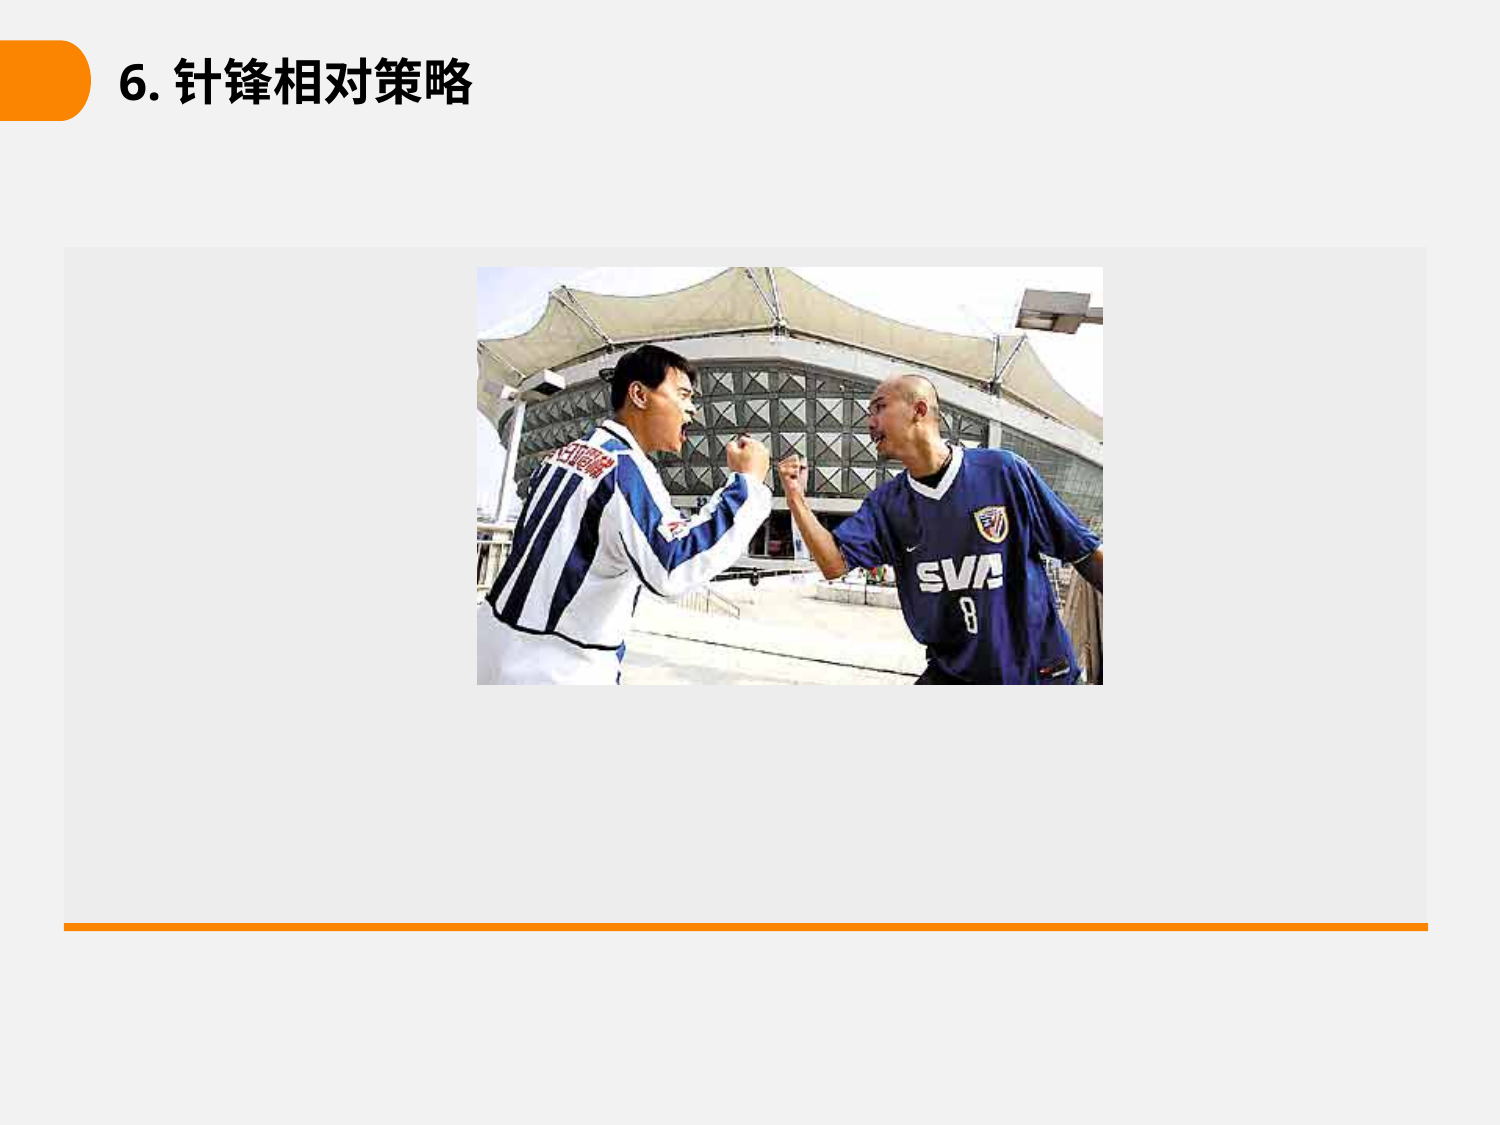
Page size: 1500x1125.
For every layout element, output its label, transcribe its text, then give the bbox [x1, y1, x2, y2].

title 6.针锋相对策略 [103, 40, 858, 121]
picture [477, 267, 1103, 685]
